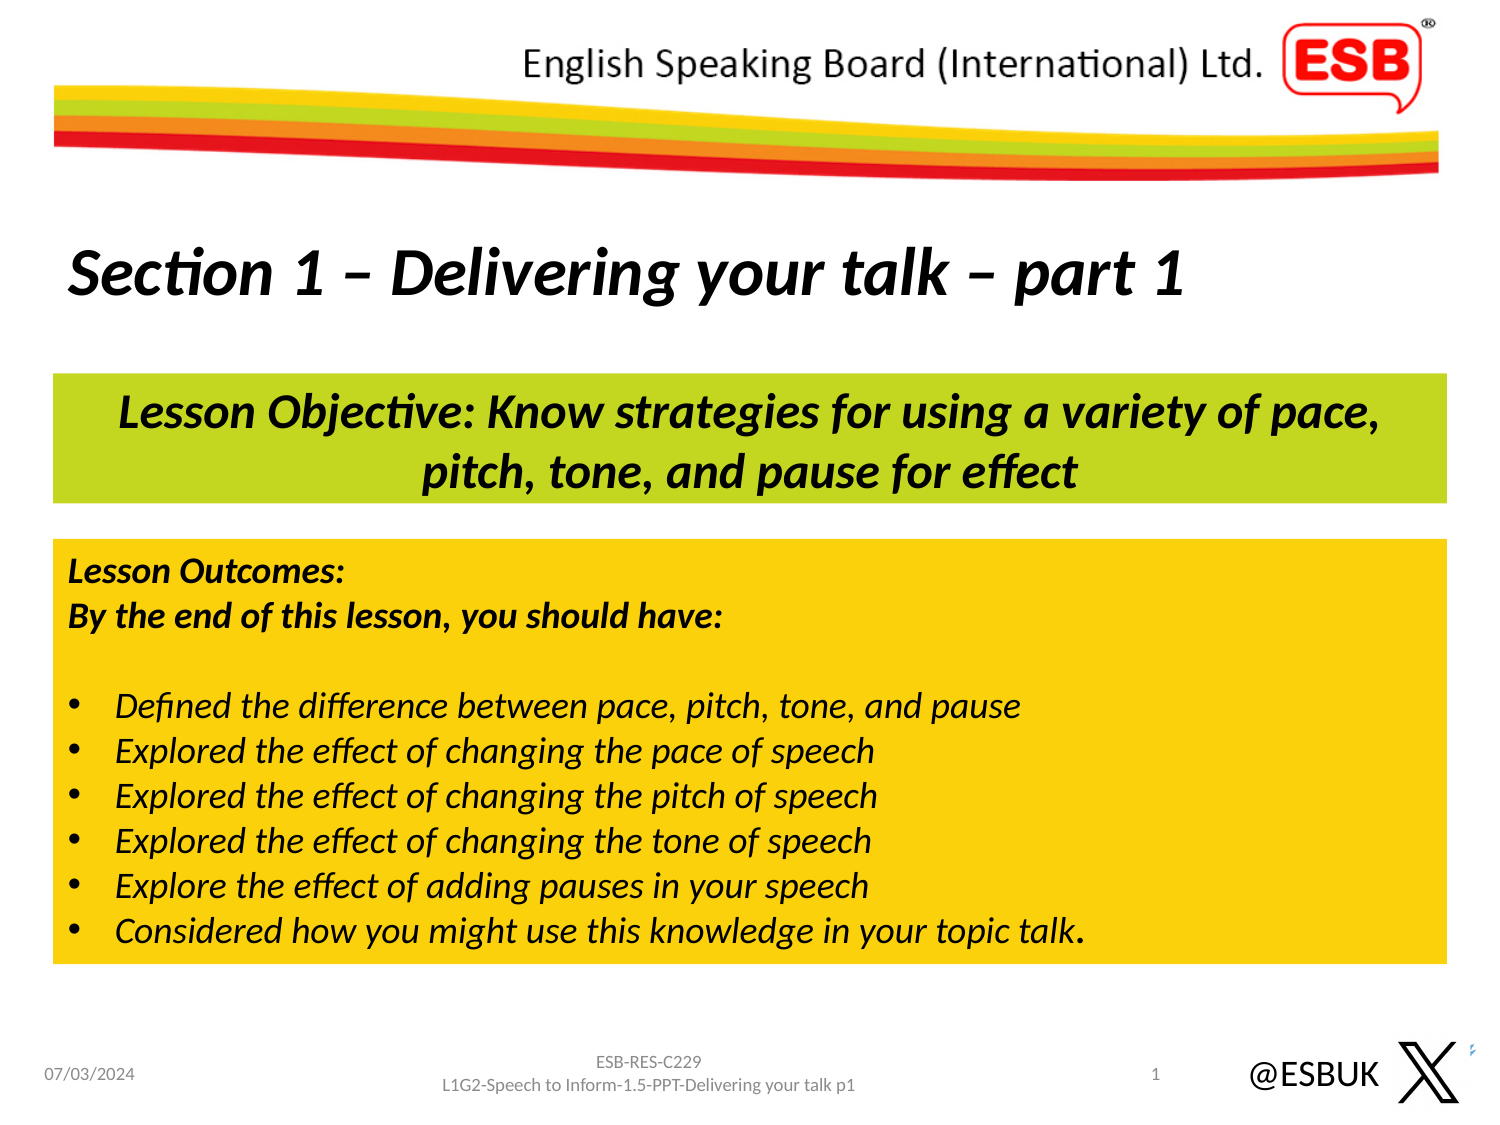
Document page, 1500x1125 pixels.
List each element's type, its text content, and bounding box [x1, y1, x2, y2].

picture [1390, 1029, 1476, 1116]
text_box Section 1 – Delivering your talk – part 1 [53, 208, 1347, 338]
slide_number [29, 1042, 367, 1103]
text_box Lesson Objective: Know strategies for using a variety of pace, pitch, tone, and pause for effect [52, 372, 1448, 504]
picture [0, 0, 1500, 189]
text_box Lesson Outcomes: By the end of this lesson, you should have: Defined the difference between pace, pitch, tone, and pause Explored the effect of changing the pace of speech Explored the effect of changing the pitch of speech Explored the effect of changing the tone of speech Explore the effect of adding pauses in your speech Considered how you might use this knowledge in your topic talk. [52, 538, 1448, 965]
slide_number 1 [930, 1042, 1176, 1103]
footer ESB-RES-C229 L1G2-Speech to Inform-1.5-PPT-Delivering your talk p1 [395, 1042, 902, 1103]
